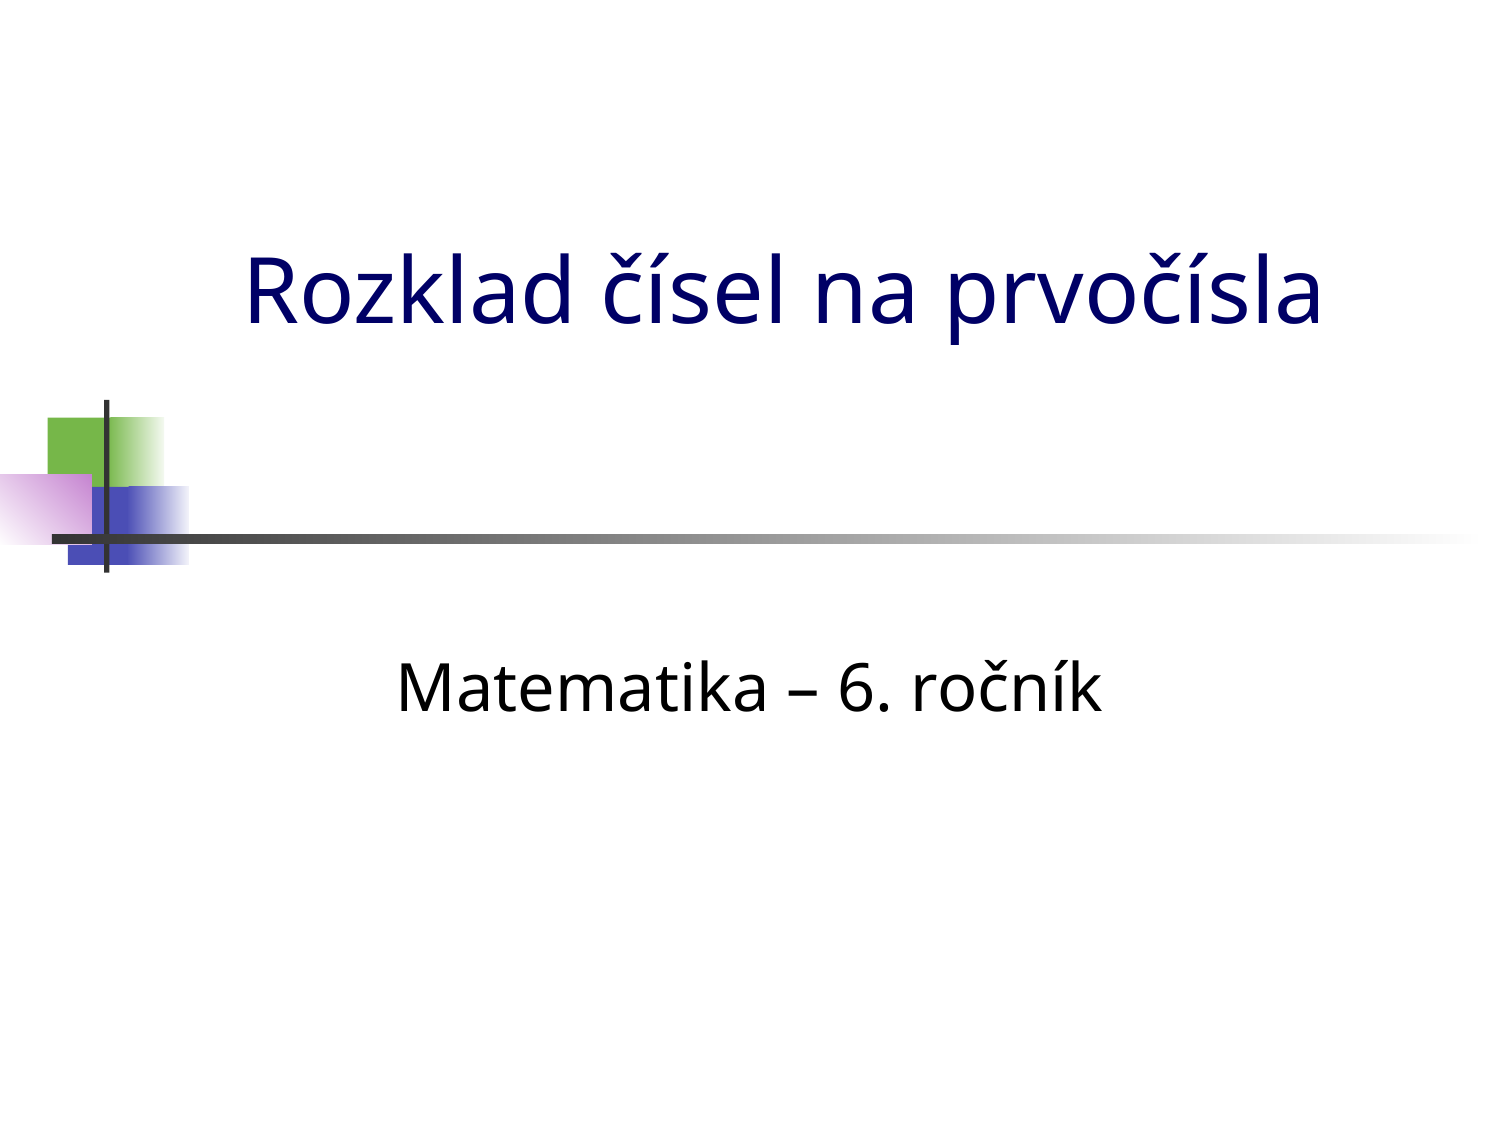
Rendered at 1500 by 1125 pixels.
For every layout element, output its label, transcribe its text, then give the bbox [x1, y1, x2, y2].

title Rozklad čísel na prvočísla [147, 207, 1423, 350]
subtitle Matematika – 6. ročník [224, 637, 1276, 926]
